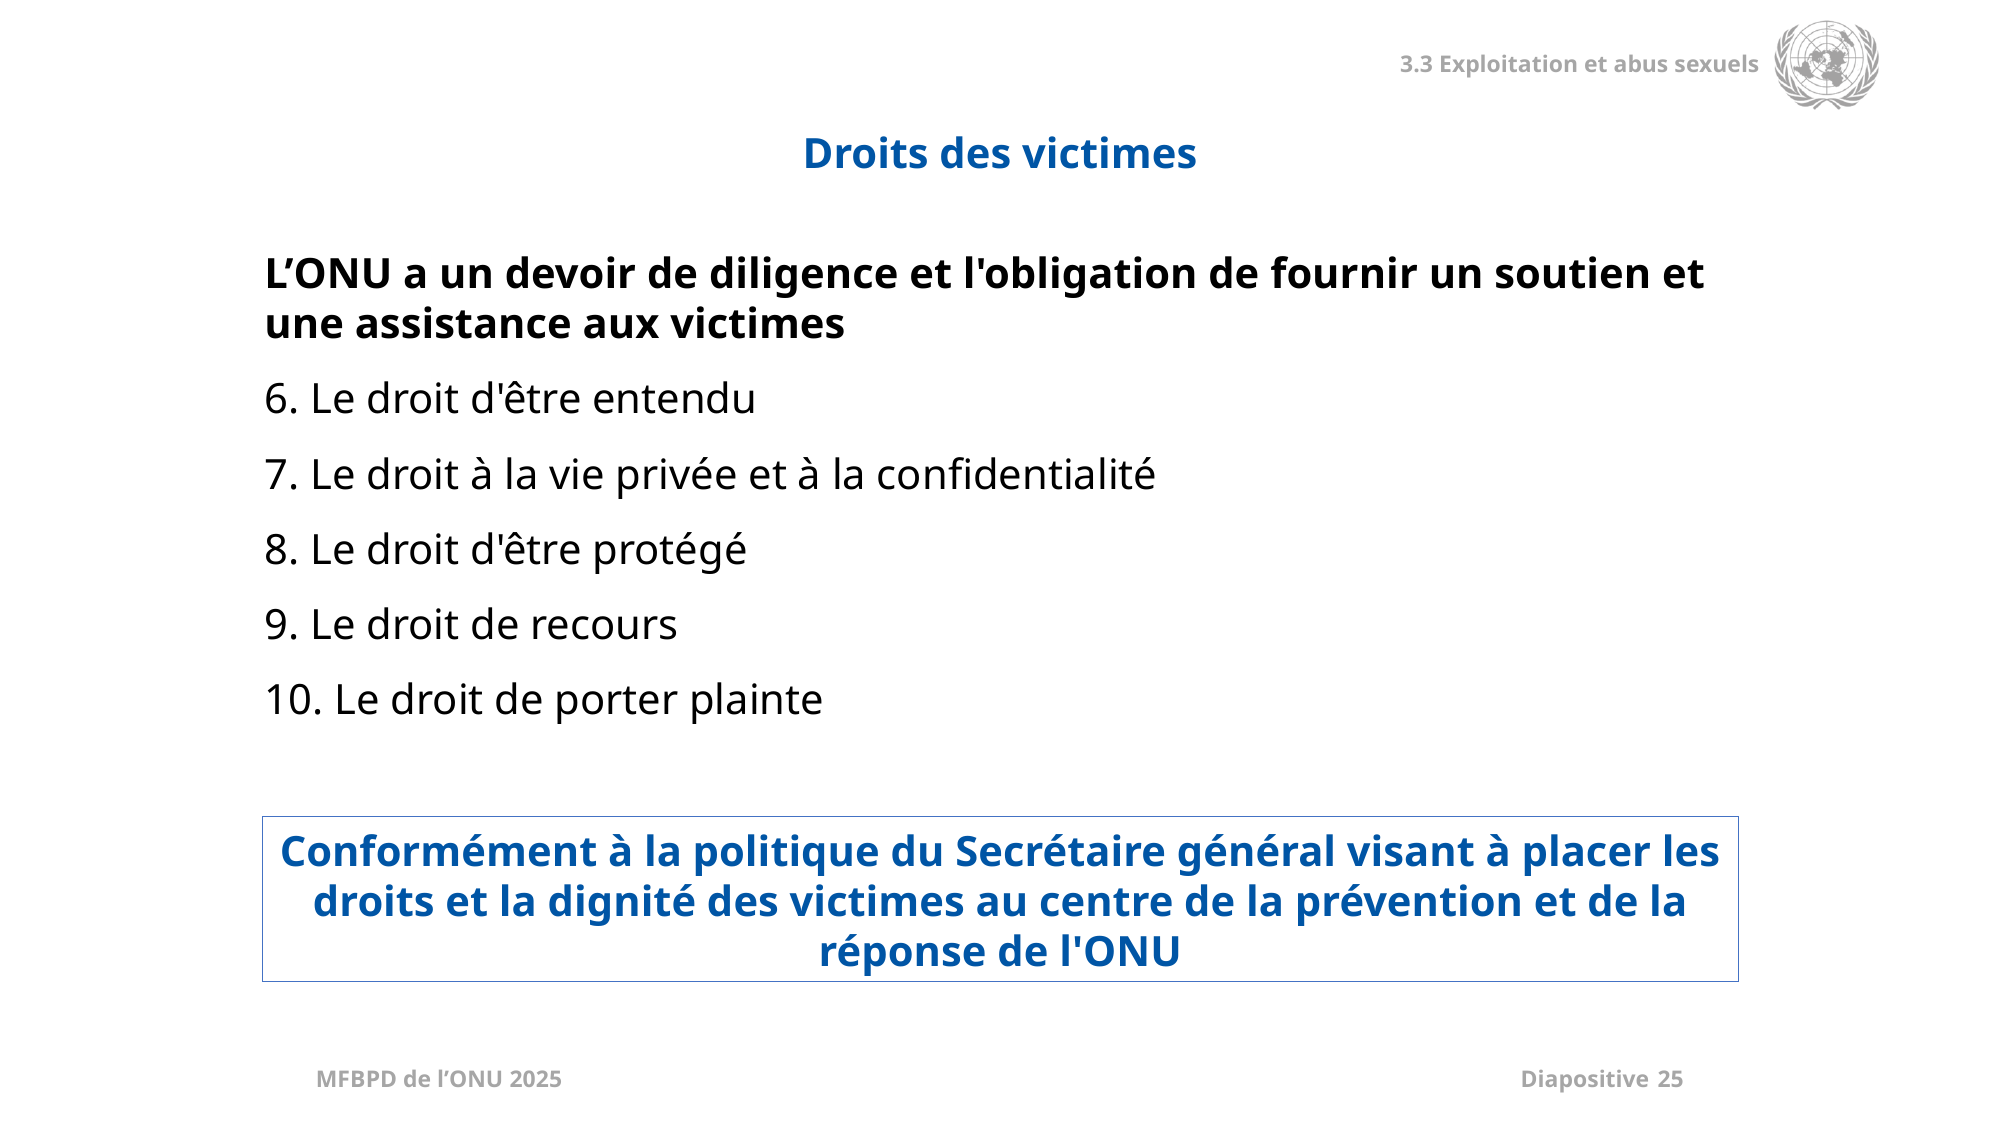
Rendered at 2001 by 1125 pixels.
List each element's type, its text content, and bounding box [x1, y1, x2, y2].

text_box L’ONU a un devoir de diligence et l'obligation de fournir un soutien et une assistance aux victimes 6. Le droit d'être entendu 7. Le droit à la vie privée et à la confidentialité 8. Le droit d'être protégé 9. Le droit de recours 10. Le droit de porter plainte [262, 210, 1739, 723]
text_box Conformément à la politique du Secrétaire général visant à placer les droits et la dignité des victimes au centre de la prévention et de la réponse de l'ONU [262, 816, 1739, 982]
text_box Droits des victimes [272, 118, 1728, 184]
